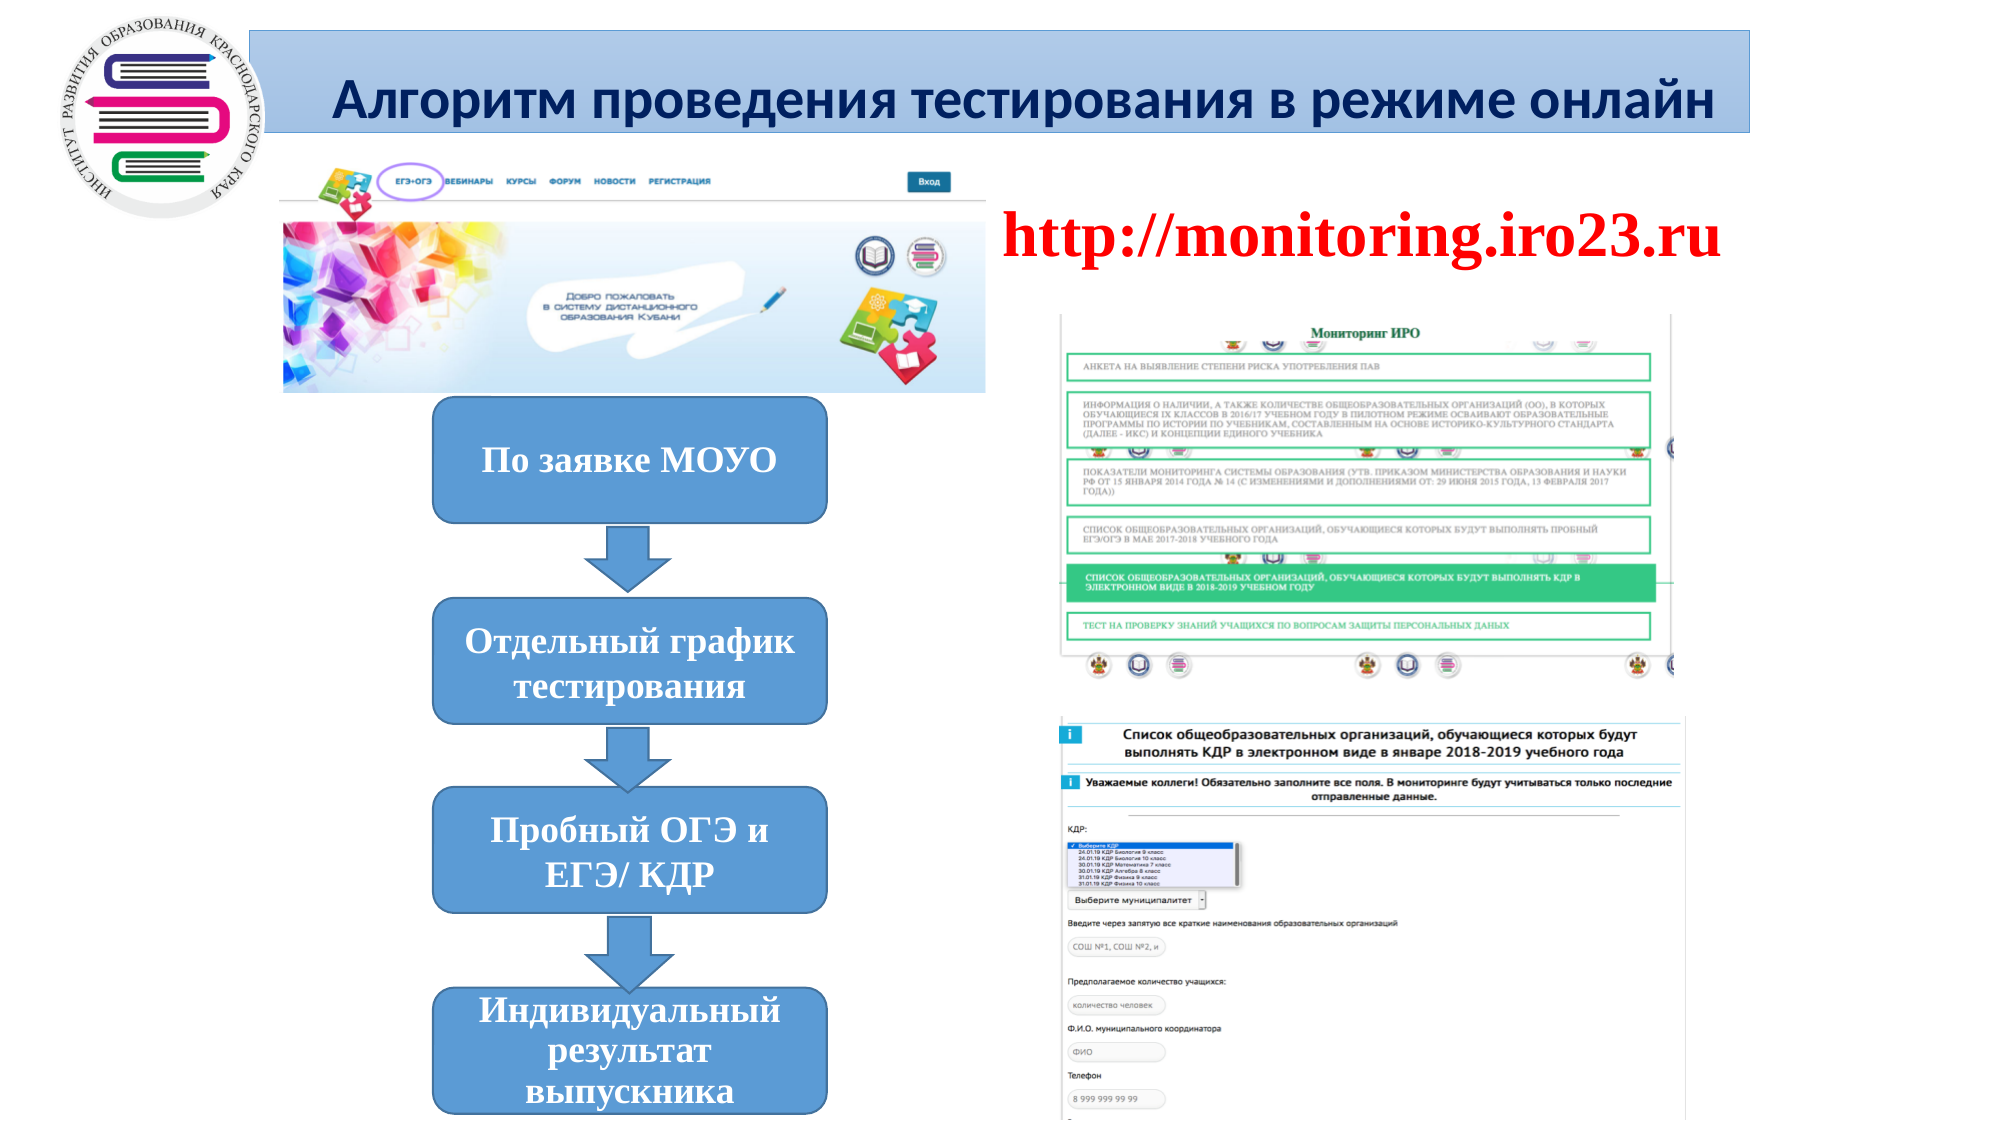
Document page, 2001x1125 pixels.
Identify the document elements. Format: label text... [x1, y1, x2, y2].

text_box Алгоритм проведения тестирования в режиме онлайн [318, 52, 1732, 138]
text_box http://monitoring.iro23.ru [988, 184, 1750, 277]
text_box [583, 726, 673, 794]
text_box Отдельный график тестирования [431, 596, 828, 725]
picture [57, 13, 265, 222]
picture [1059, 314, 1674, 685]
picture [279, 160, 986, 393]
text_box По заявке МОУО [431, 395, 828, 525]
text_box [583, 525, 673, 594]
text_box Пробный ОГЭ и ЕГЭ/ КДР [431, 785, 828, 914]
text_box Индивидуальный результат выпускника [431, 986, 828, 1115]
picture [1059, 716, 1686, 1120]
text_box [583, 915, 676, 995]
text_box [265, 30, 1750, 133]
